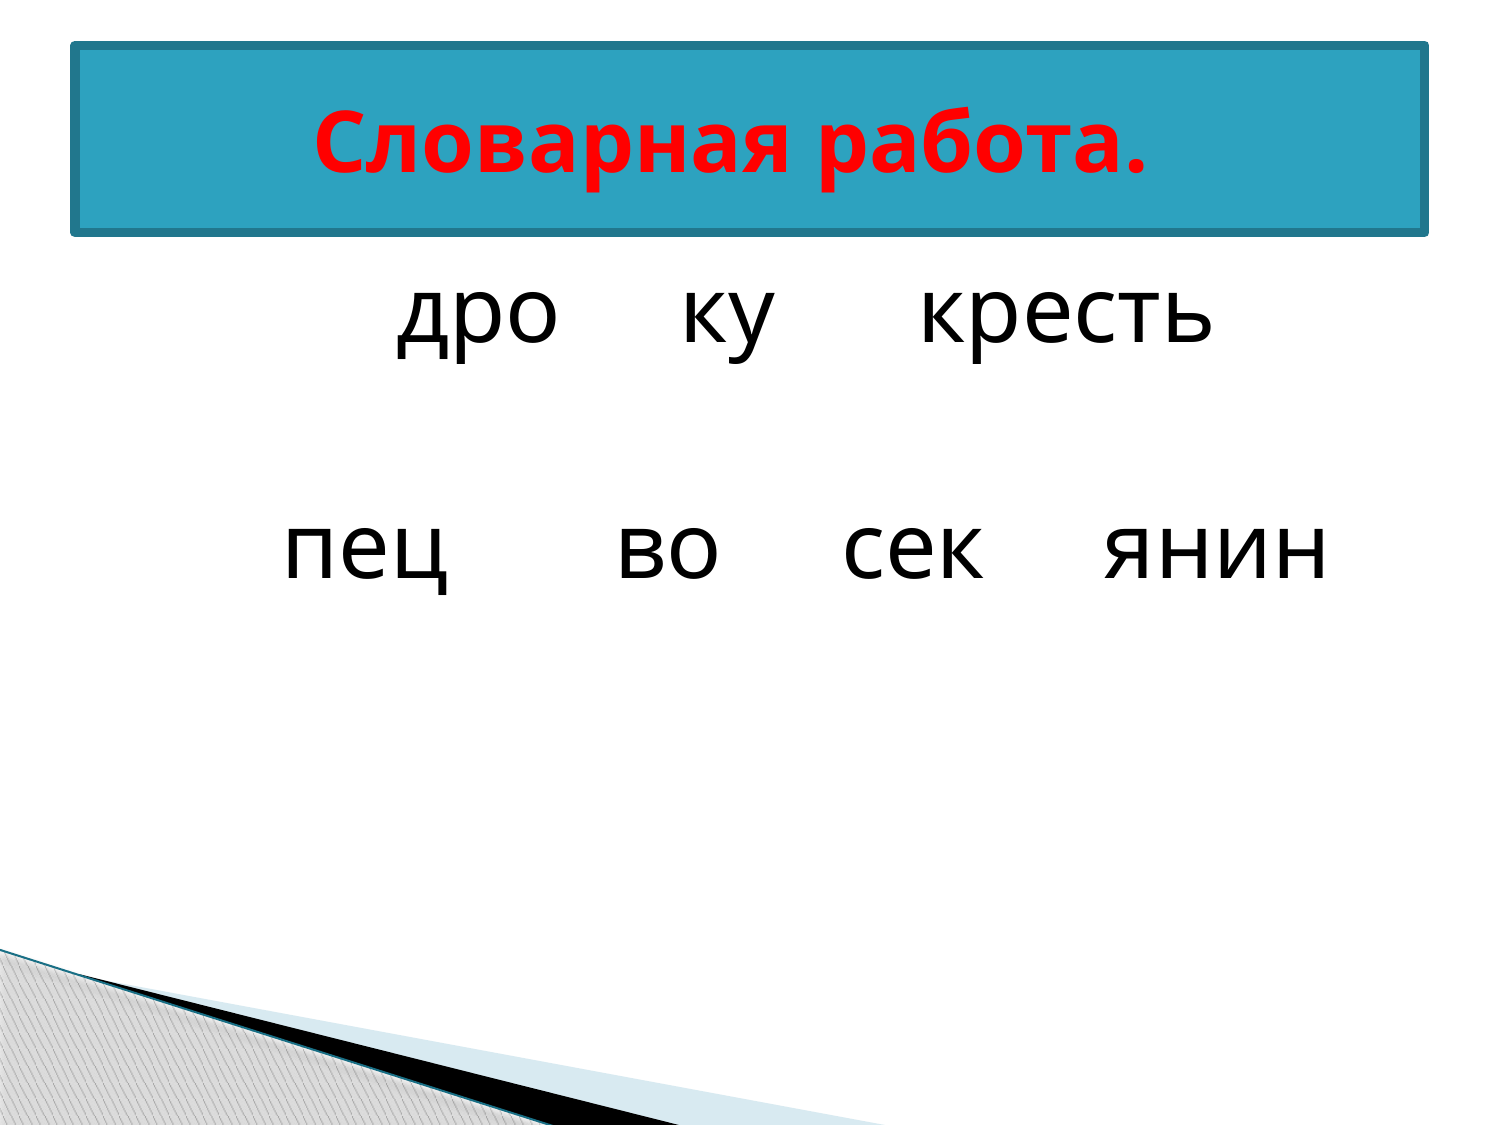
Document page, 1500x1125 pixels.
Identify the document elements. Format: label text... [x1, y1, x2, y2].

title Словарная работа. [70, 41, 1429, 237]
list дро ку кресть пец во сек янин [75, 243, 1425, 986]
